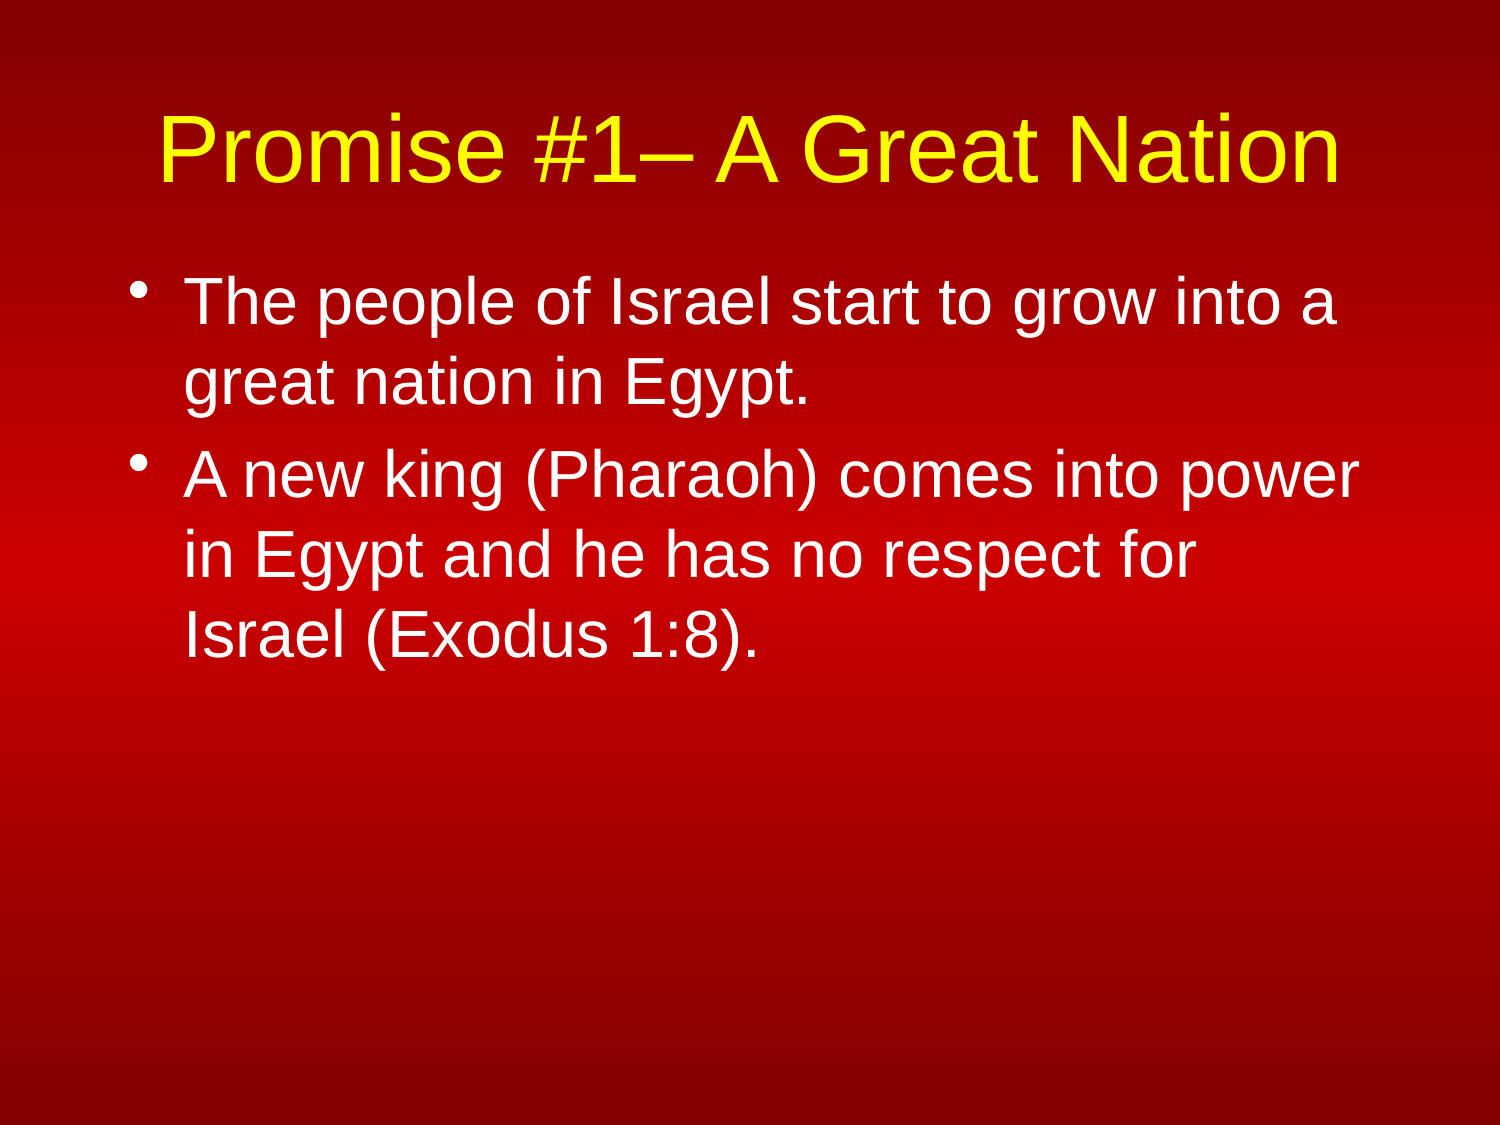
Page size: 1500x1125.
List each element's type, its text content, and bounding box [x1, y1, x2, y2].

title Promise #1– A Great Nation [37, 50, 1463, 238]
list The people of Israel start to grow into a great nation in Egypt. A new king (Pharaoh) comes into power in Egypt and he has no respect for Israel (Exodus 1:8). [112, 249, 1388, 688]
